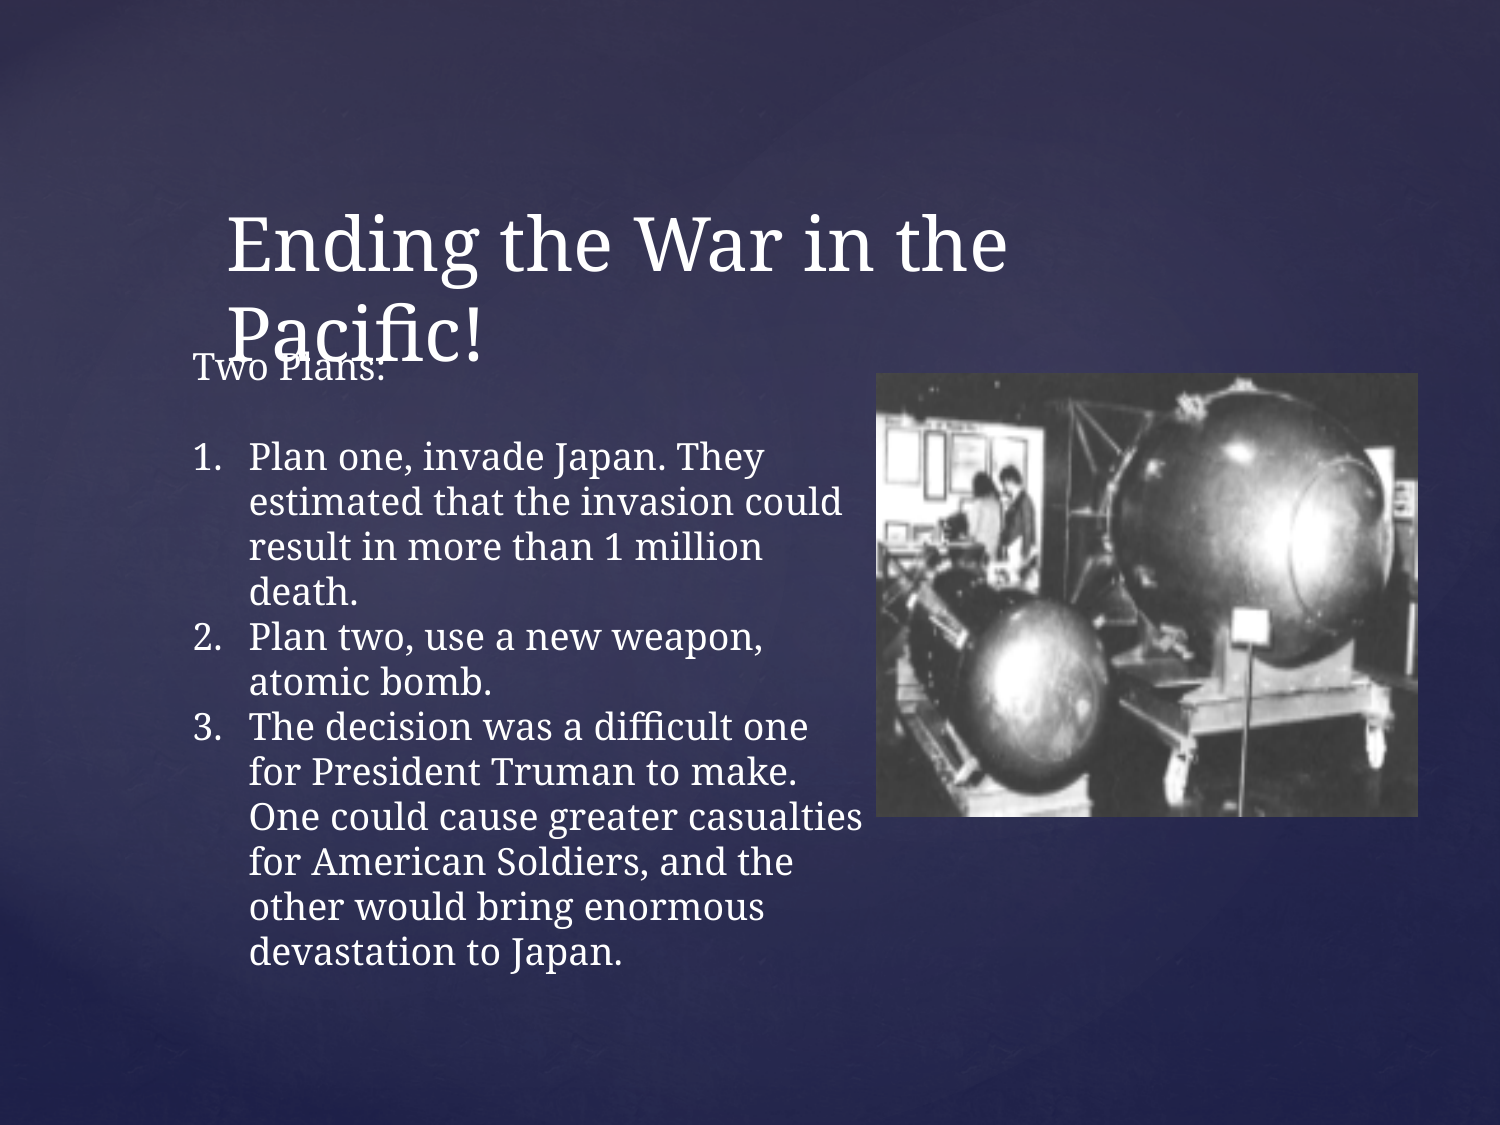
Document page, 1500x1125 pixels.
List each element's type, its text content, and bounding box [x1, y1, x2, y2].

picture [875, 372, 1418, 818]
text_box Ending the War in the Pacific! [211, 188, 1298, 368]
text_box Two Plans: Plan one, invade Japan. They estimated that the invasion could result in more than 1 million death. Plan two, use a new weapon, atomic bomb. The decision was a difficult one for President Truman to make. One could cause greater casualties for American Soldiers, and the other would bring enormous devastation to Japan. [177, 335, 886, 1025]
